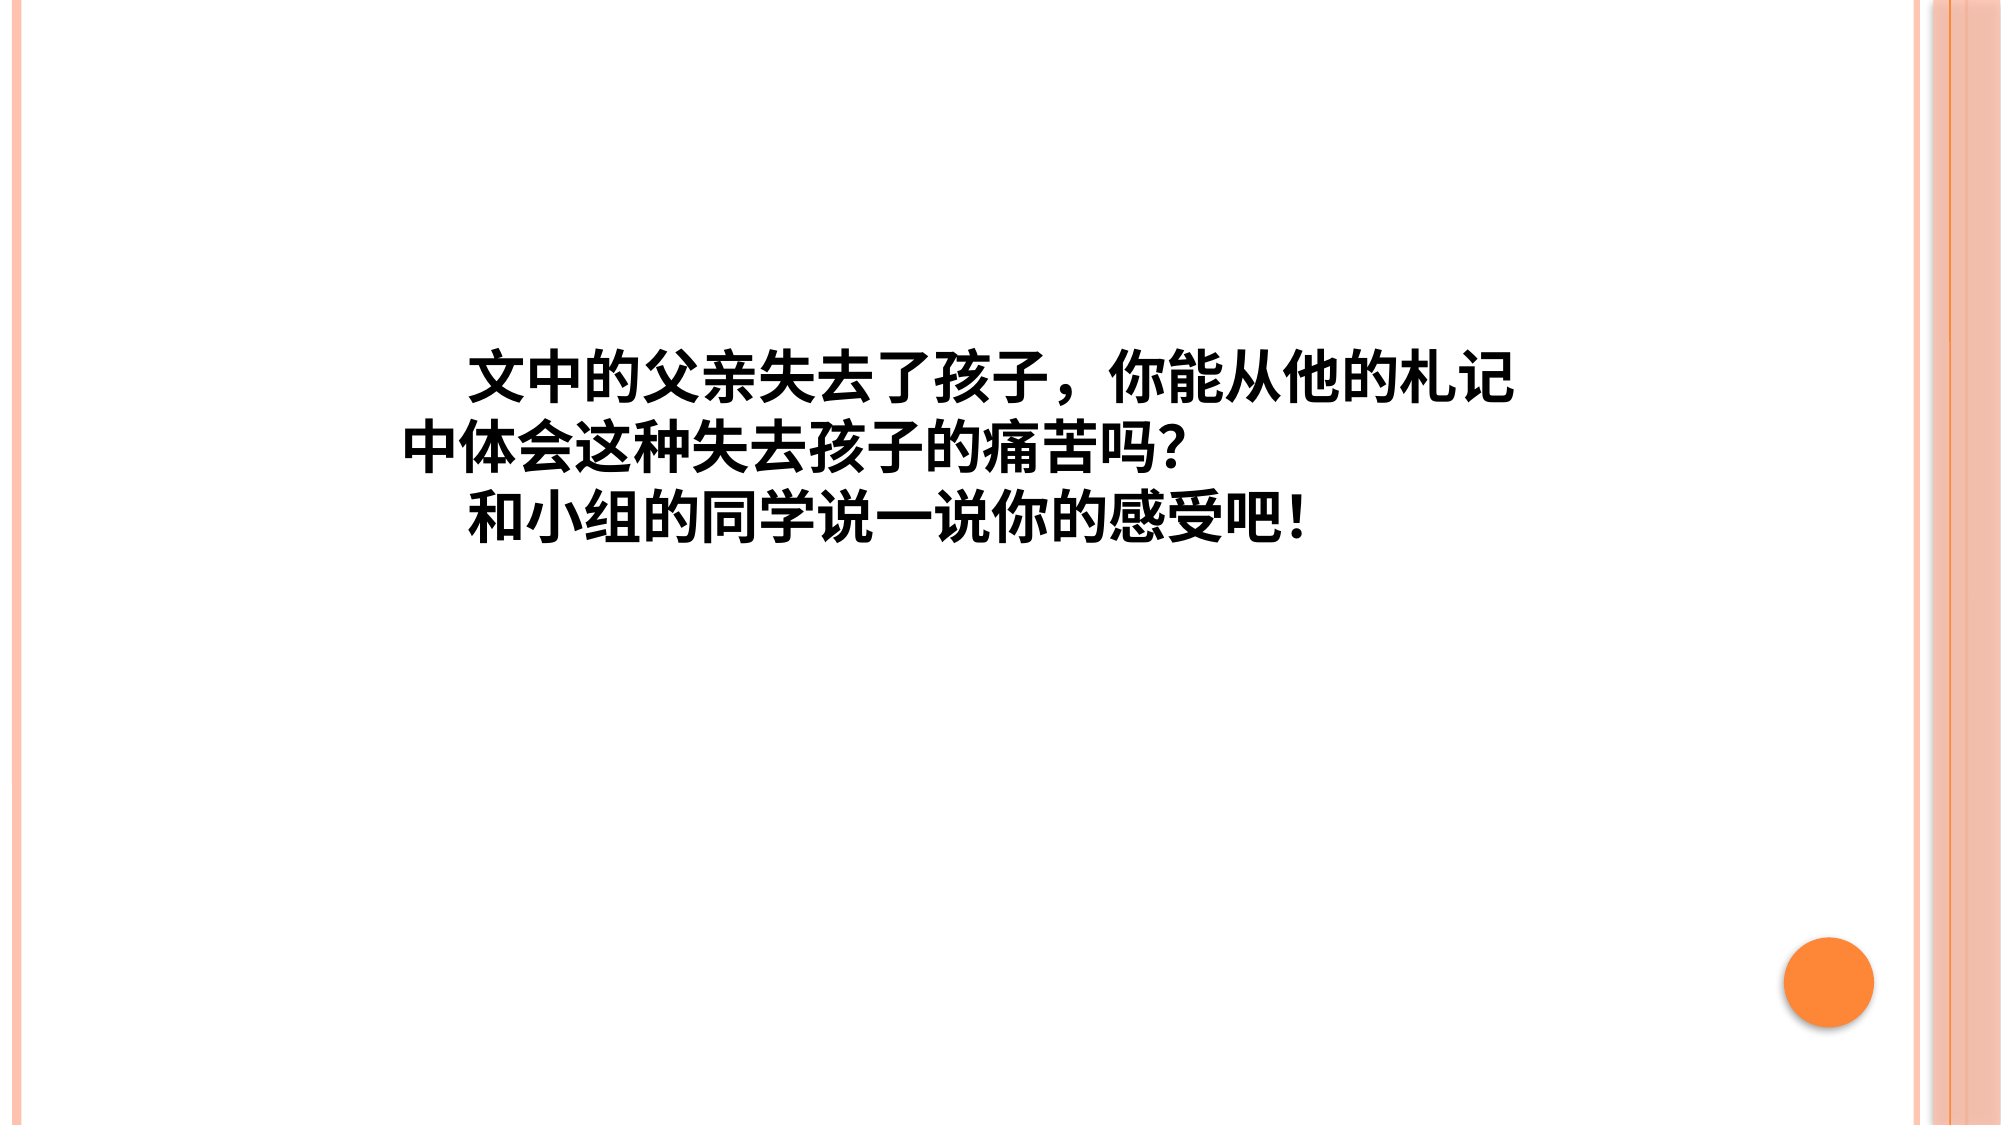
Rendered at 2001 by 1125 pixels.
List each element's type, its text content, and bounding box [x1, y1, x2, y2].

text_box 文中的父亲失去了孩子，你能从他的札记中体会这种失去孩子的痛苦吗？ 和小组的同学说一说你的感受吧！ [385, 332, 1567, 558]
